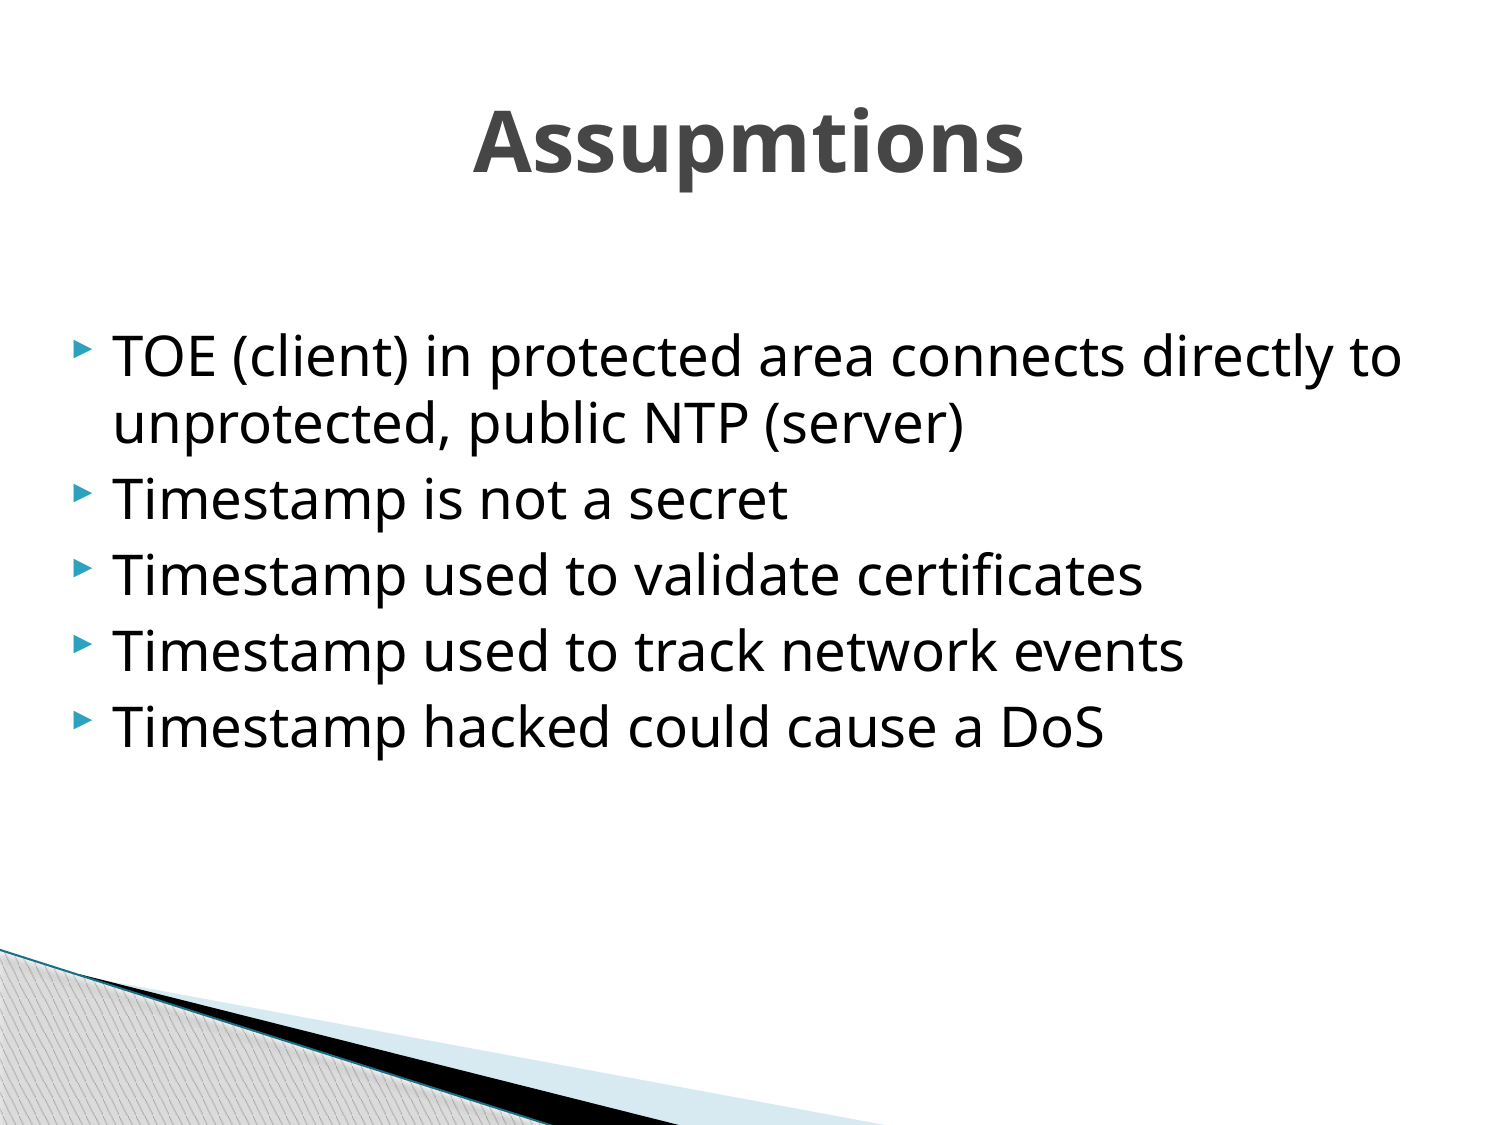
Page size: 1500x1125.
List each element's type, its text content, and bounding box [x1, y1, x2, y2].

title Assupmtions [75, 45, 1425, 233]
list TOE (client) in protected area connects directly to unprotected, public NTP (server) Timestamp is not a secret Timestamp used to validate certificates Timestamp used to track network events Timestamp hacked could cause a DoS [37, 312, 1441, 1035]
